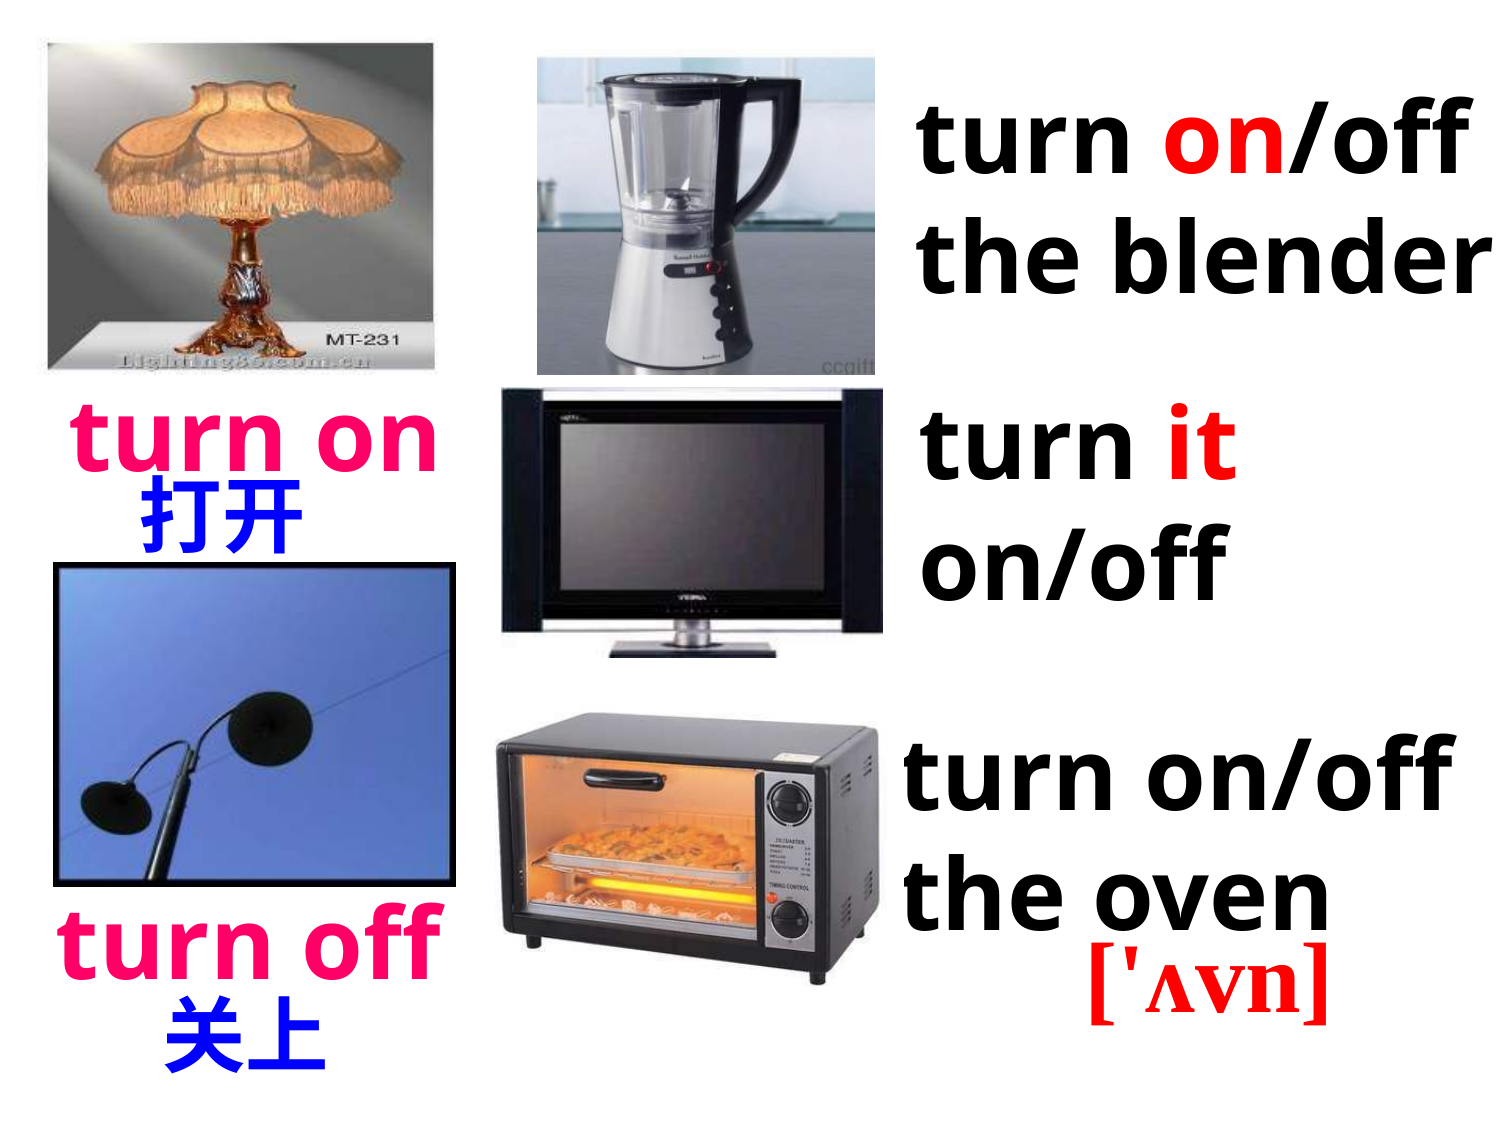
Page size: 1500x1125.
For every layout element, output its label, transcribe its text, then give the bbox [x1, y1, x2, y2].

text_box 打开 [123, 456, 408, 560]
text_box turn off [41, 846, 621, 1034]
picture [501, 387, 884, 659]
picture [478, 704, 904, 997]
text_box turn on/off the blender [899, 149, 1500, 238]
picture [537, 49, 876, 376]
title turn on [53, 338, 536, 526]
picture [37, 37, 446, 376]
text_box turn on/off the oven [907, 786, 1500, 875]
text_box turn it on/off [903, 456, 1417, 544]
text_box ['ʌvn] [1069, 905, 1374, 1040]
text_box 关上 [147, 976, 455, 1091]
picture [52, 562, 456, 888]
